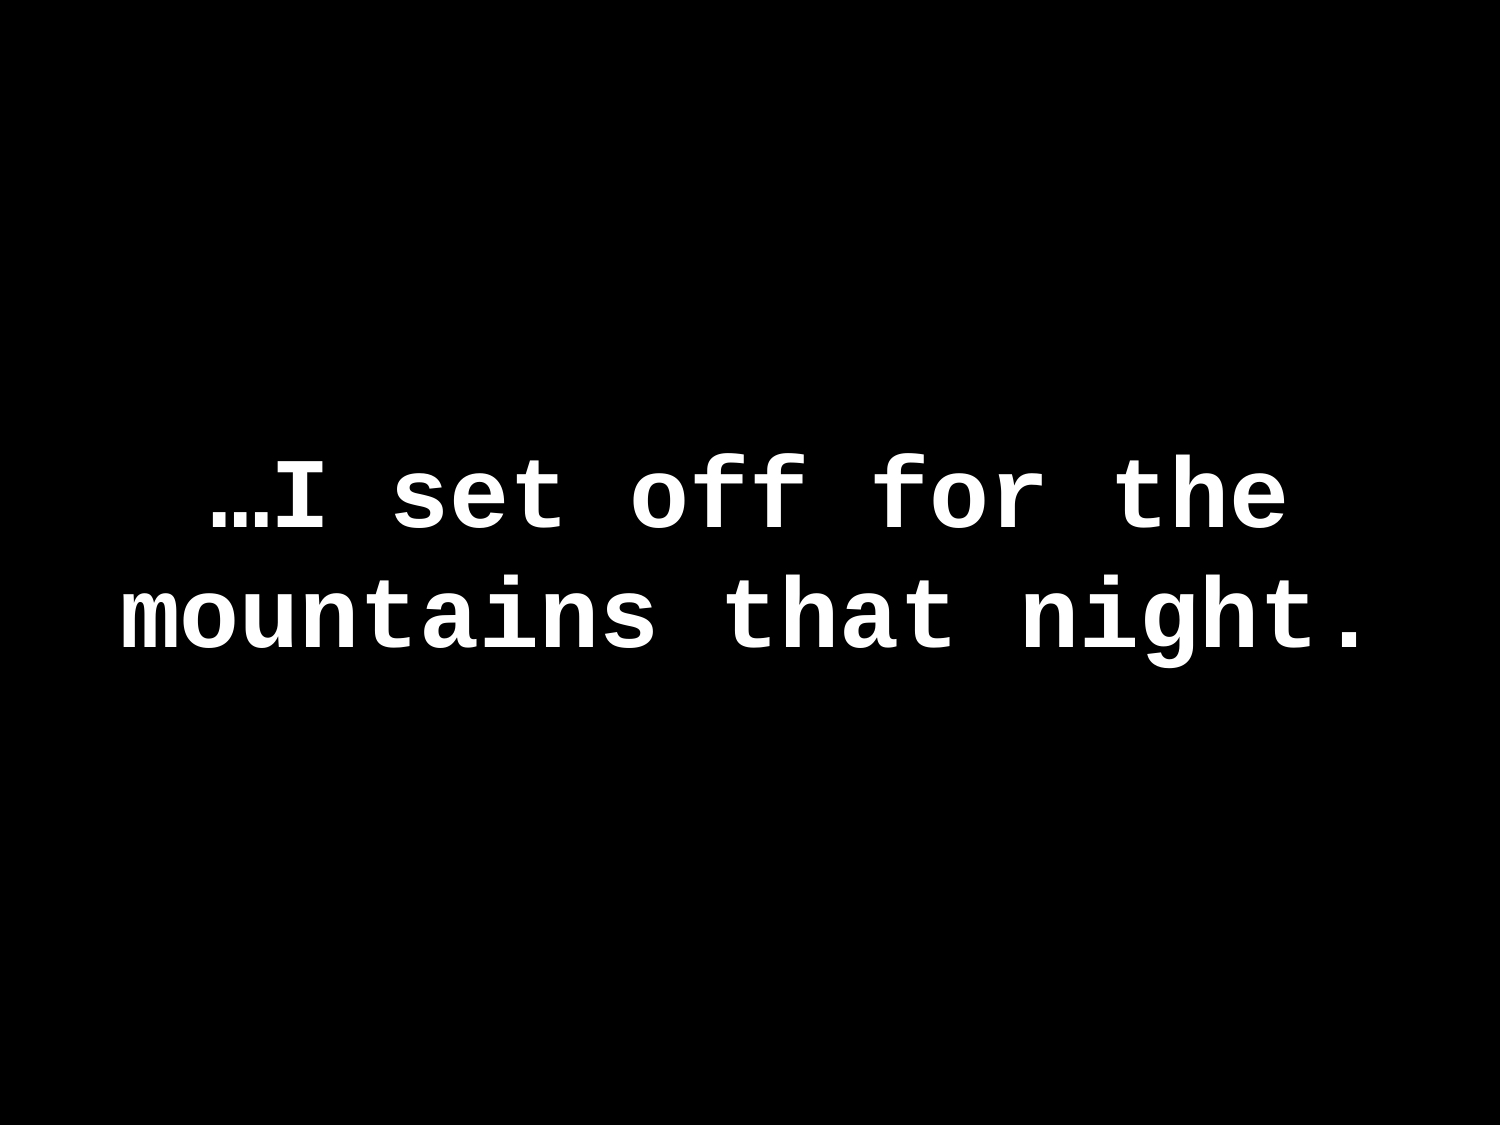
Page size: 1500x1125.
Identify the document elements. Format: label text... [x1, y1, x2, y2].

title …I set off for the mountains that night. [75, 42, 1425, 1053]
